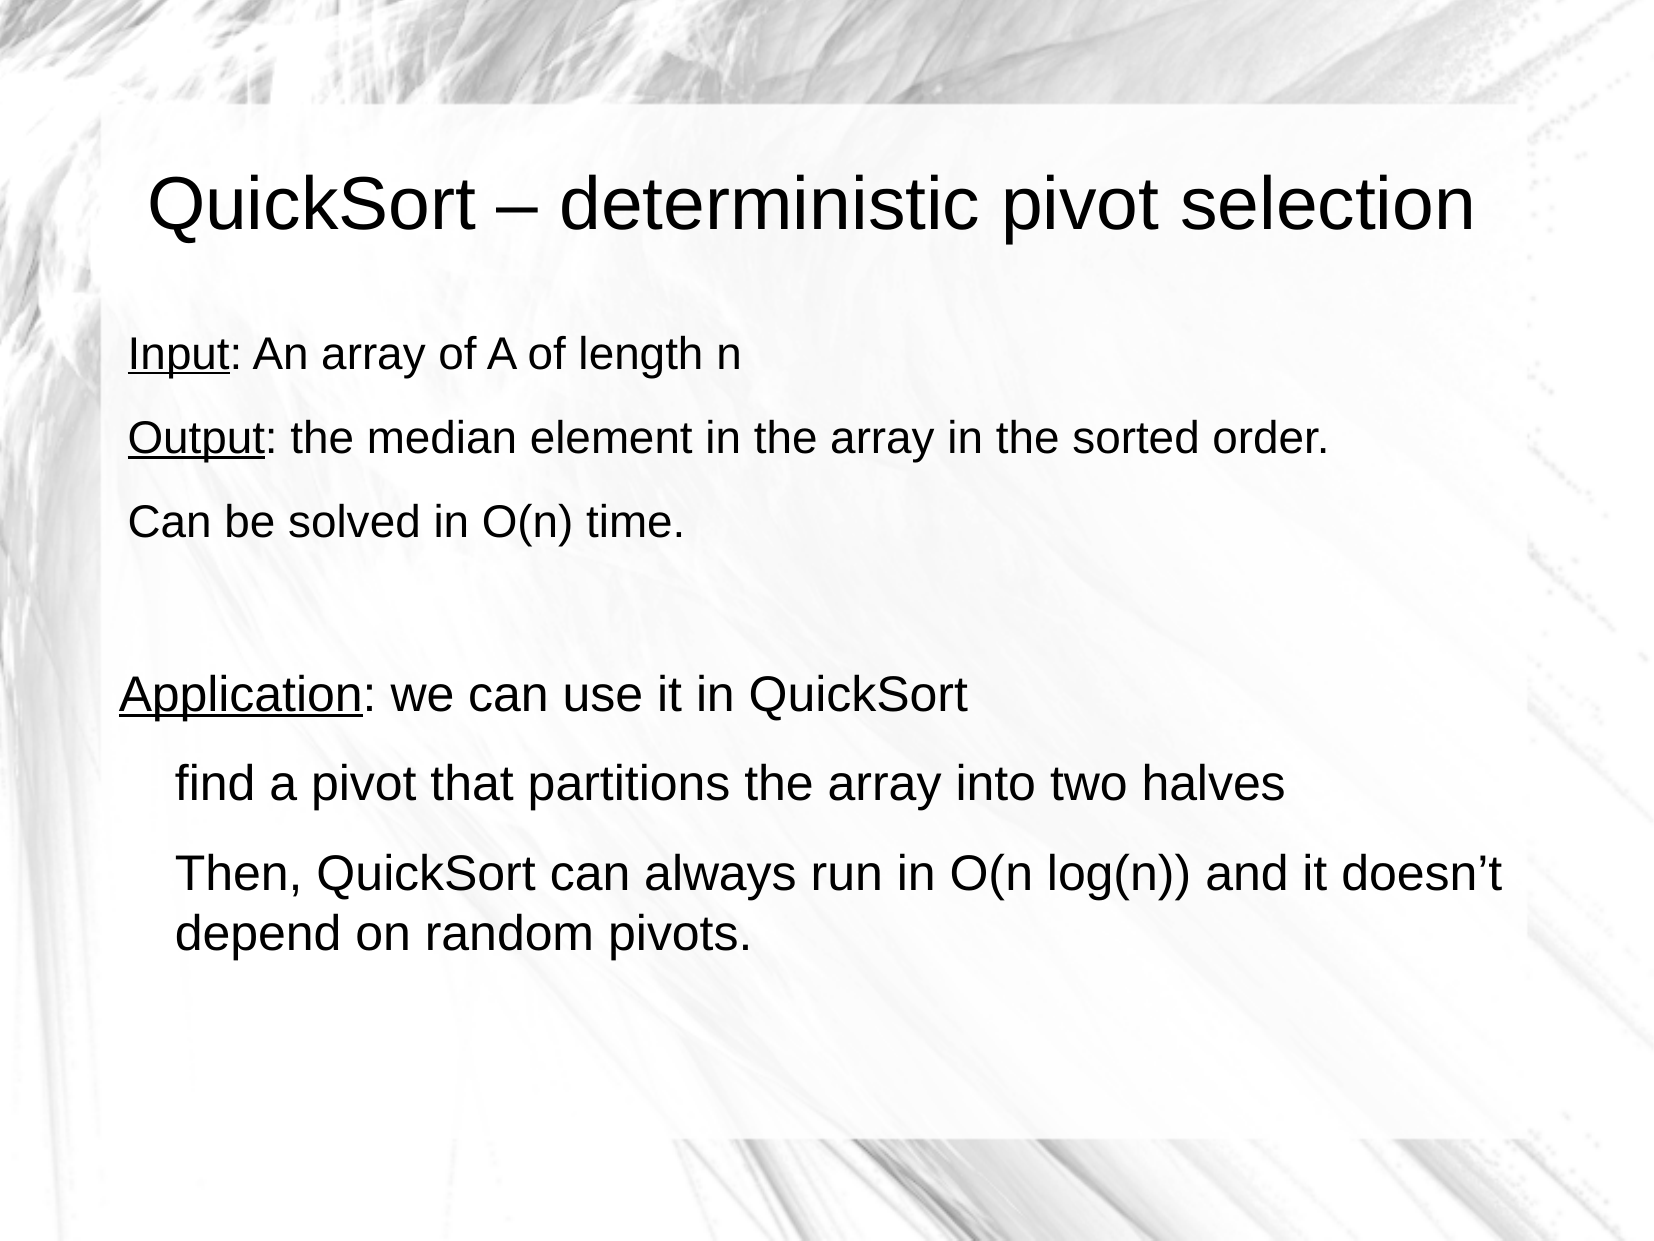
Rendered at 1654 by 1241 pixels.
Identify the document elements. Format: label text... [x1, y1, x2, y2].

list Input: An array of A of length n Output: the median element in the array in the sorted order. Can be solved in O(n) time. Application: we can use it in QuickSort find a pivot that partitions the array into two halves Then, QuickSort can always run in O(n log(n)) and it doesn’t depend on random pivots. [118, 319, 1571, 1109]
picture [0, 0, 1654, 1241]
title QuickSort – deterministic pivot selection [118, 93, 1506, 299]
